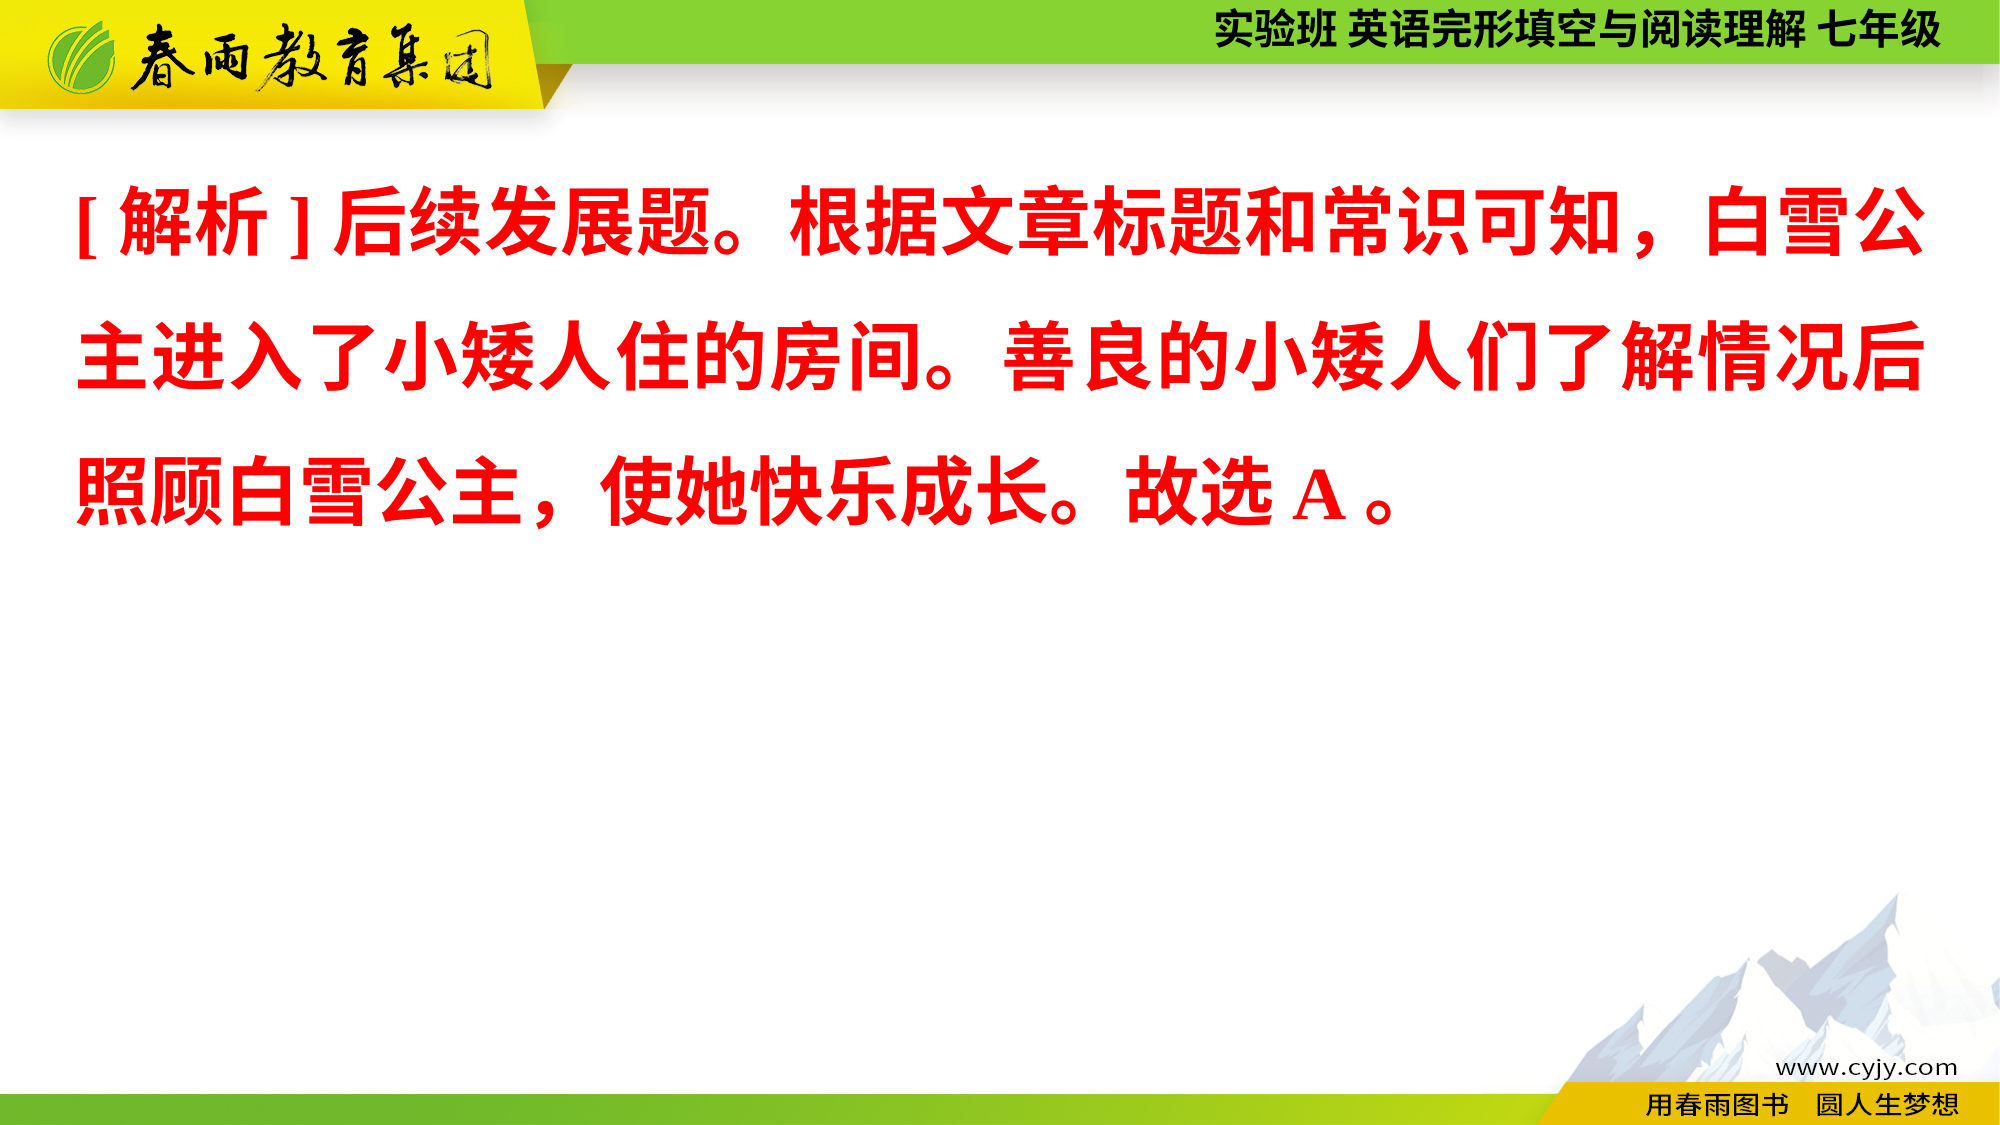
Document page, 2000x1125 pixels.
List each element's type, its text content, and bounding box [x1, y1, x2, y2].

picture [0, 0, 2000, 1125]
list [解析]后续发展题。根据文章标题和常识可知，白雪公主进入了小矮人住的房间。善良的小矮人们了解情况后照顾白雪公主，使她快乐成长。故选A。 [59, 122, 1944, 530]
